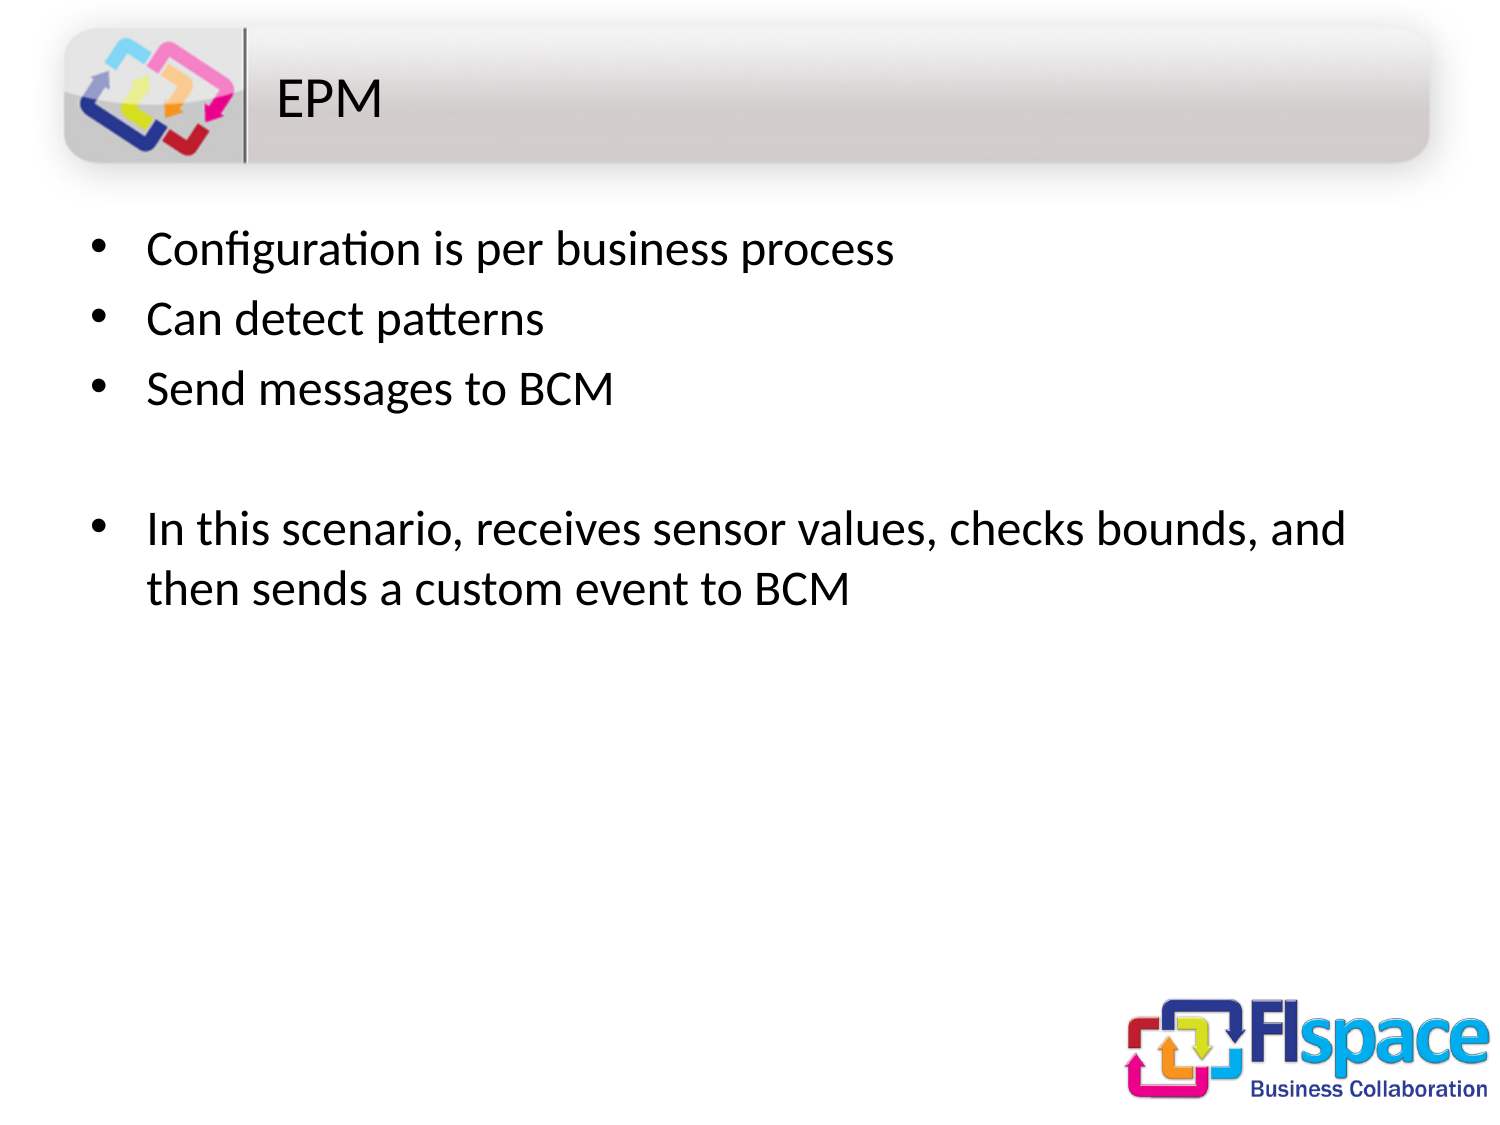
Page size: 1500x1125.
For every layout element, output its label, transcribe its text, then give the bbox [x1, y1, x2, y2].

list Configuration is per business process Can detect patterns Send messages to BCM In this scenario, receives sensor values, checks bounds, and then sends a custom event to BCM [75, 208, 1425, 988]
picture [1118, 993, 1496, 1101]
title EPM [261, 39, 1401, 149]
picture [0, 0, 1500, 253]
